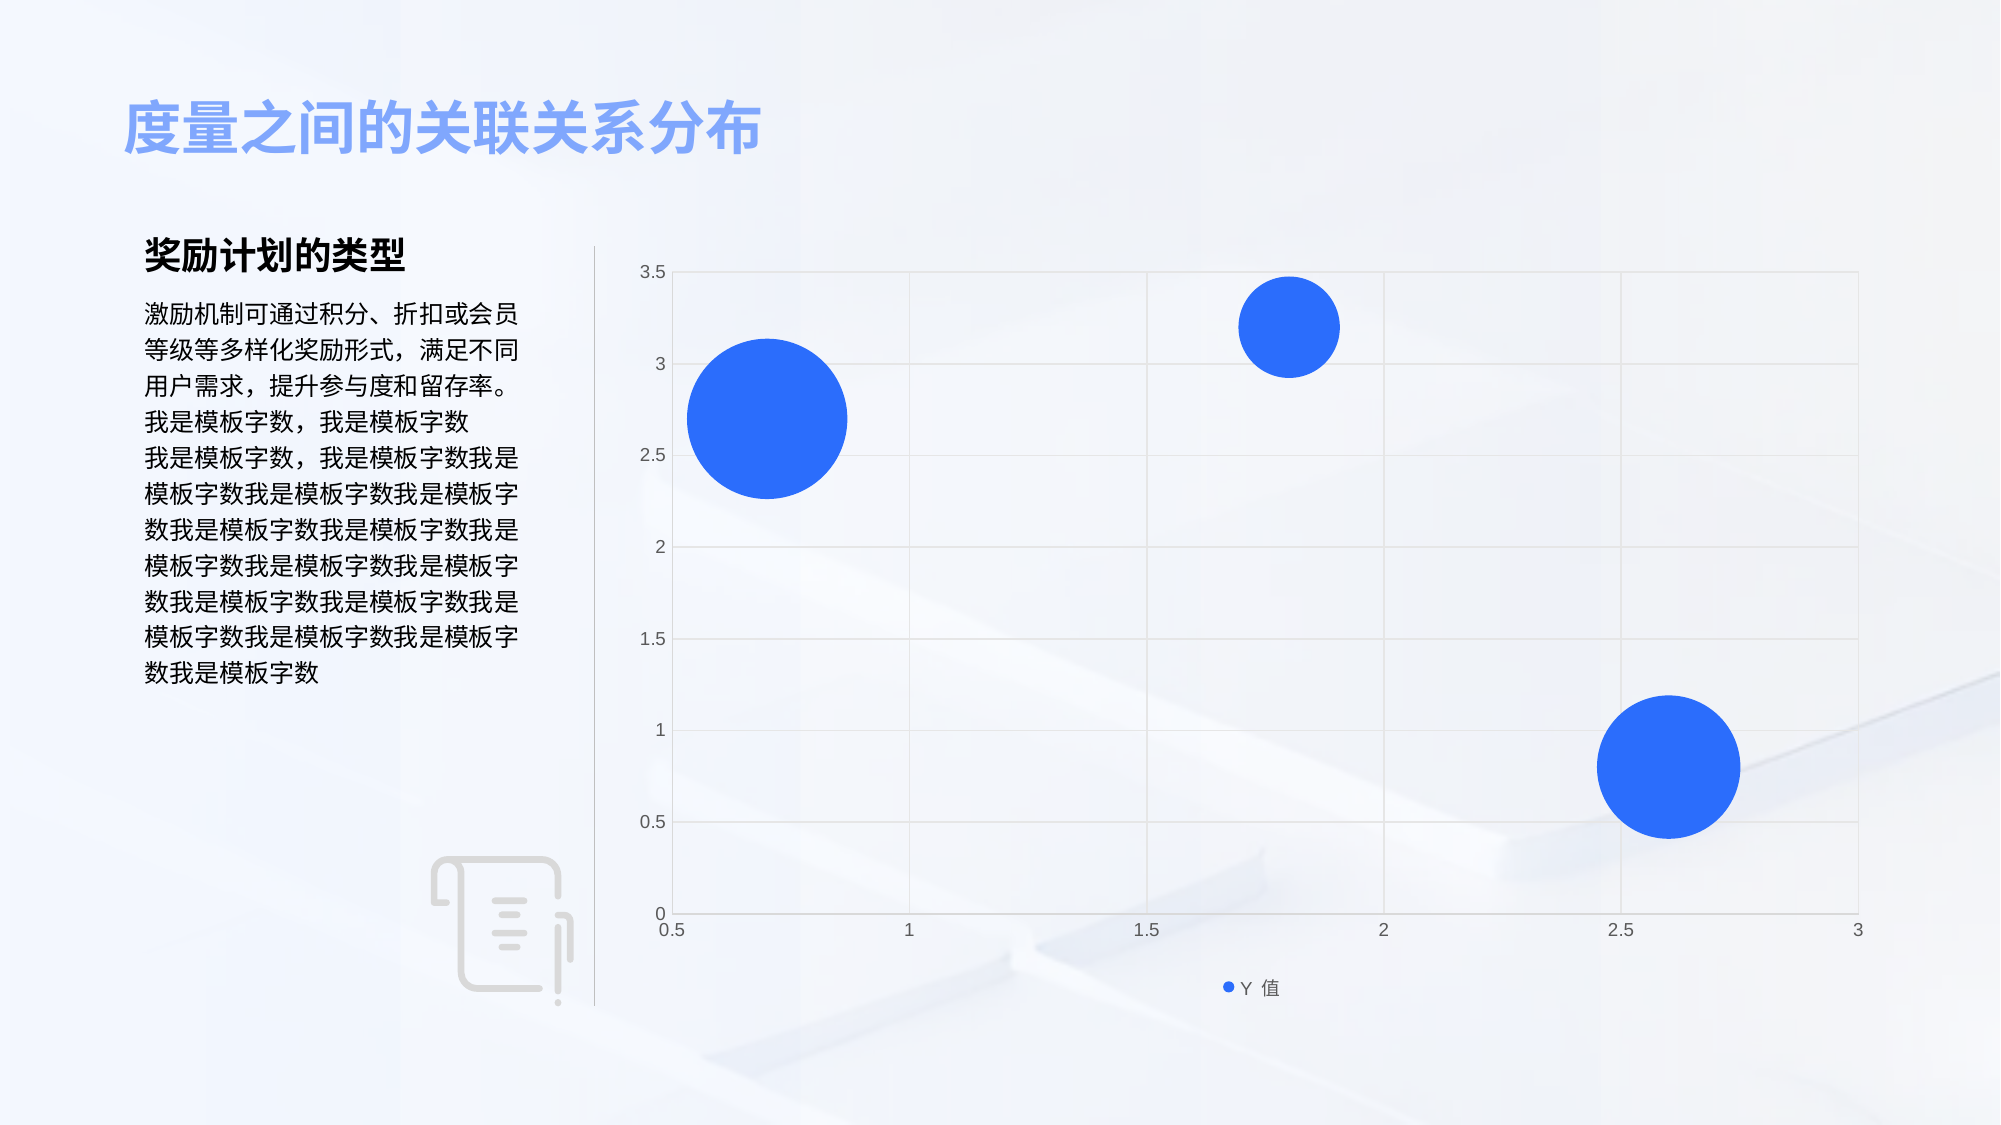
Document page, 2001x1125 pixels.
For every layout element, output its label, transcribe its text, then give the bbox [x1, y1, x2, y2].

text_box 奖励计划的类型 [128, 214, 1086, 285]
text_box 激励机制可通过积分、折扣或会员等级等多样化奖励形式，满足不同用户需求，提升参与度和留存率。 我是模板字数，我是模板字数 我是模板字数，我是模板字数我是模板字数我是模板字数我是模板字数我是模板字数我是模板字数我是模板字数我是模板字数我是模板字数我是模板字数我是模板字数我是模板字数我是模板字数我是模板字数我是模板字数 [128, 284, 539, 825]
chart [614, 245, 1890, 1007]
text_box 度量之间的关联关系分布 [108, 21, 1890, 169]
